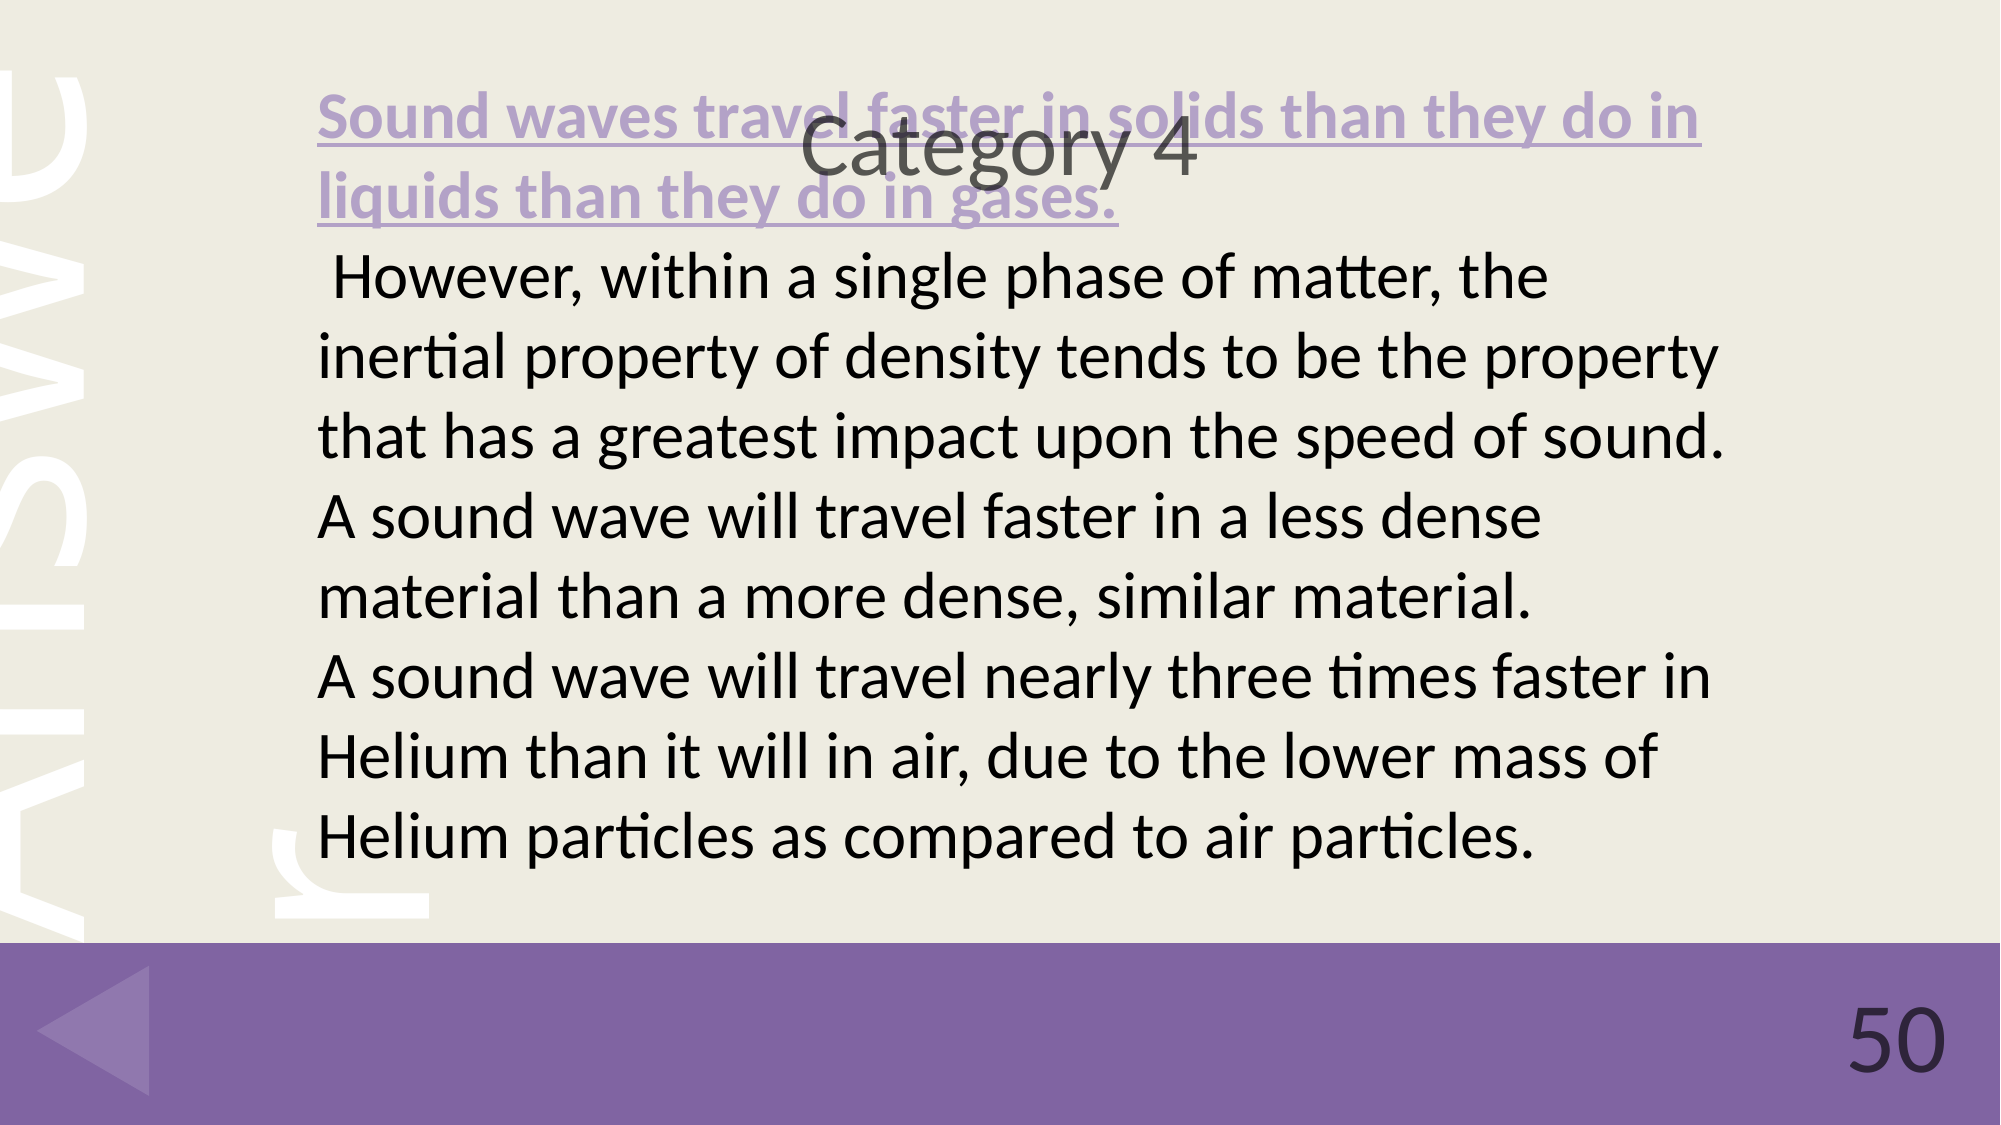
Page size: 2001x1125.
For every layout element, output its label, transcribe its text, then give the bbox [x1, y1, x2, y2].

list 50 [1494, 967, 1963, 1097]
list Sound waves travel faster in solids than they do in liquids than they do in gases. However, within a single phase of matter, the inertial property of density tends to be the property that has a greatest impact upon the speed of sound. A sound wave will travel faster in a less dense material than a more dense, similar material. A sound wave will travel nearly three times faster in Helium than it will in air, due to the lower mass of Helium particles as compared to air particles. [302, 307, 1760, 636]
title Category 4 [99, 45, 1900, 233]
